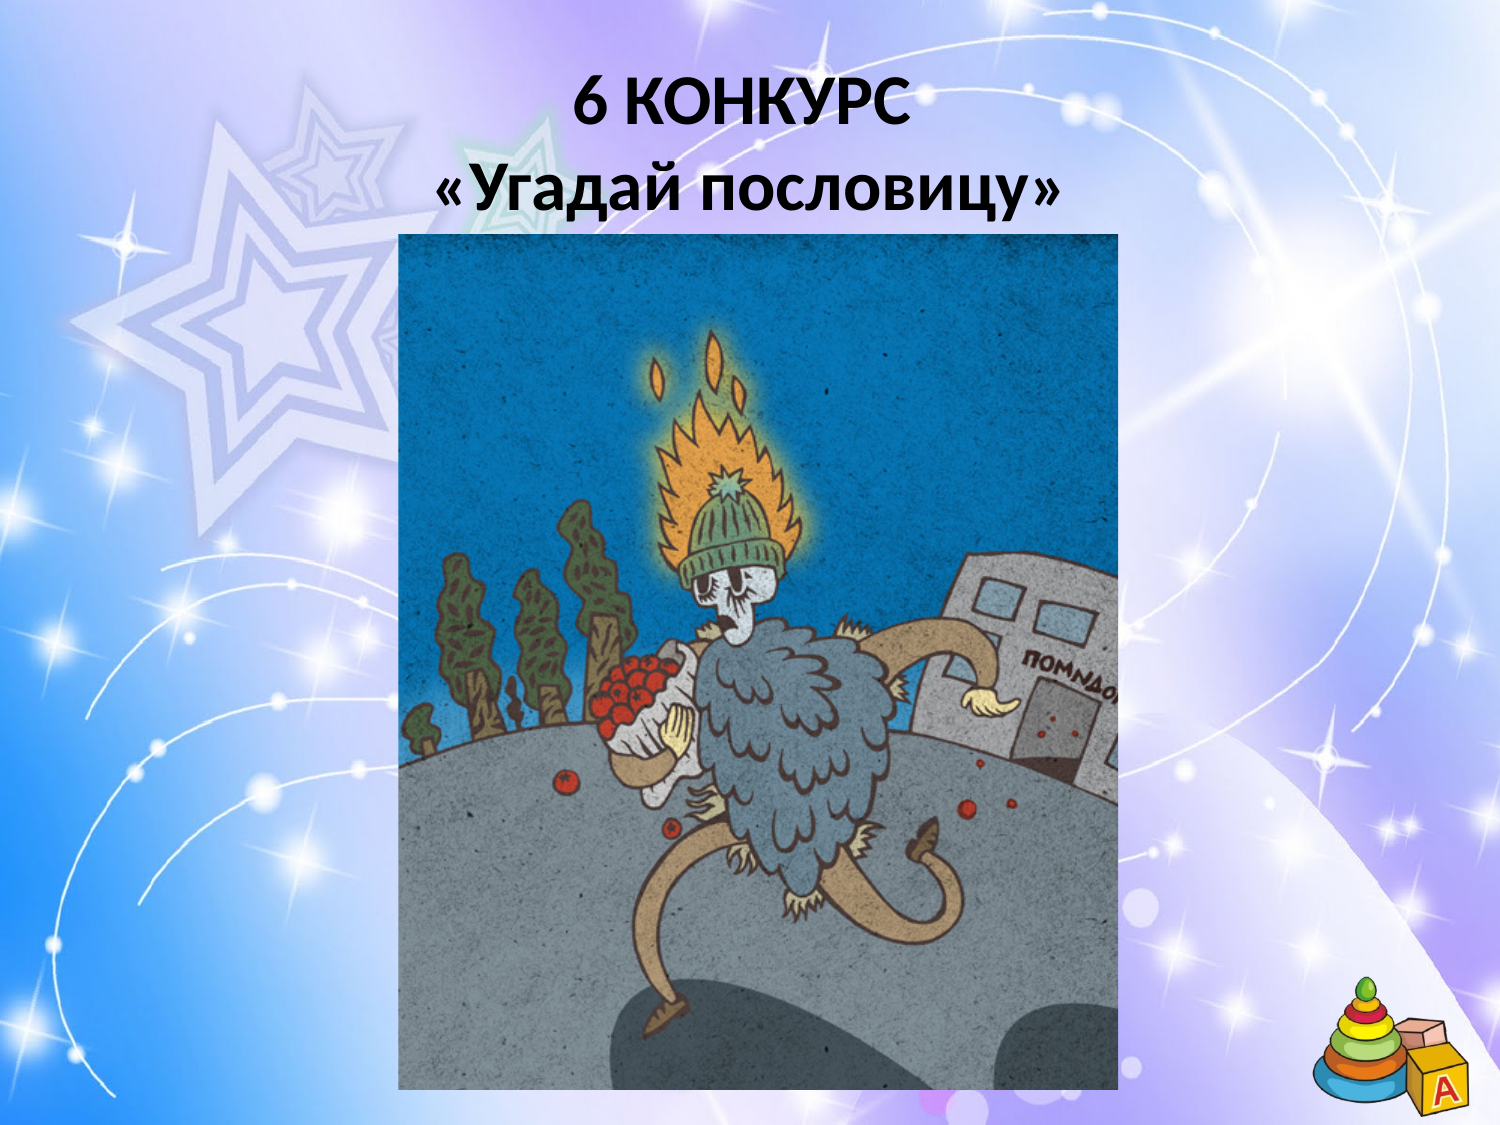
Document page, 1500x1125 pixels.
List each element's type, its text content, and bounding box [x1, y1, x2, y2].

title 6 КОНКУРС «Угадай пословицу» [75, 45, 1425, 233]
picture [0, 0, 1500, 1125]
